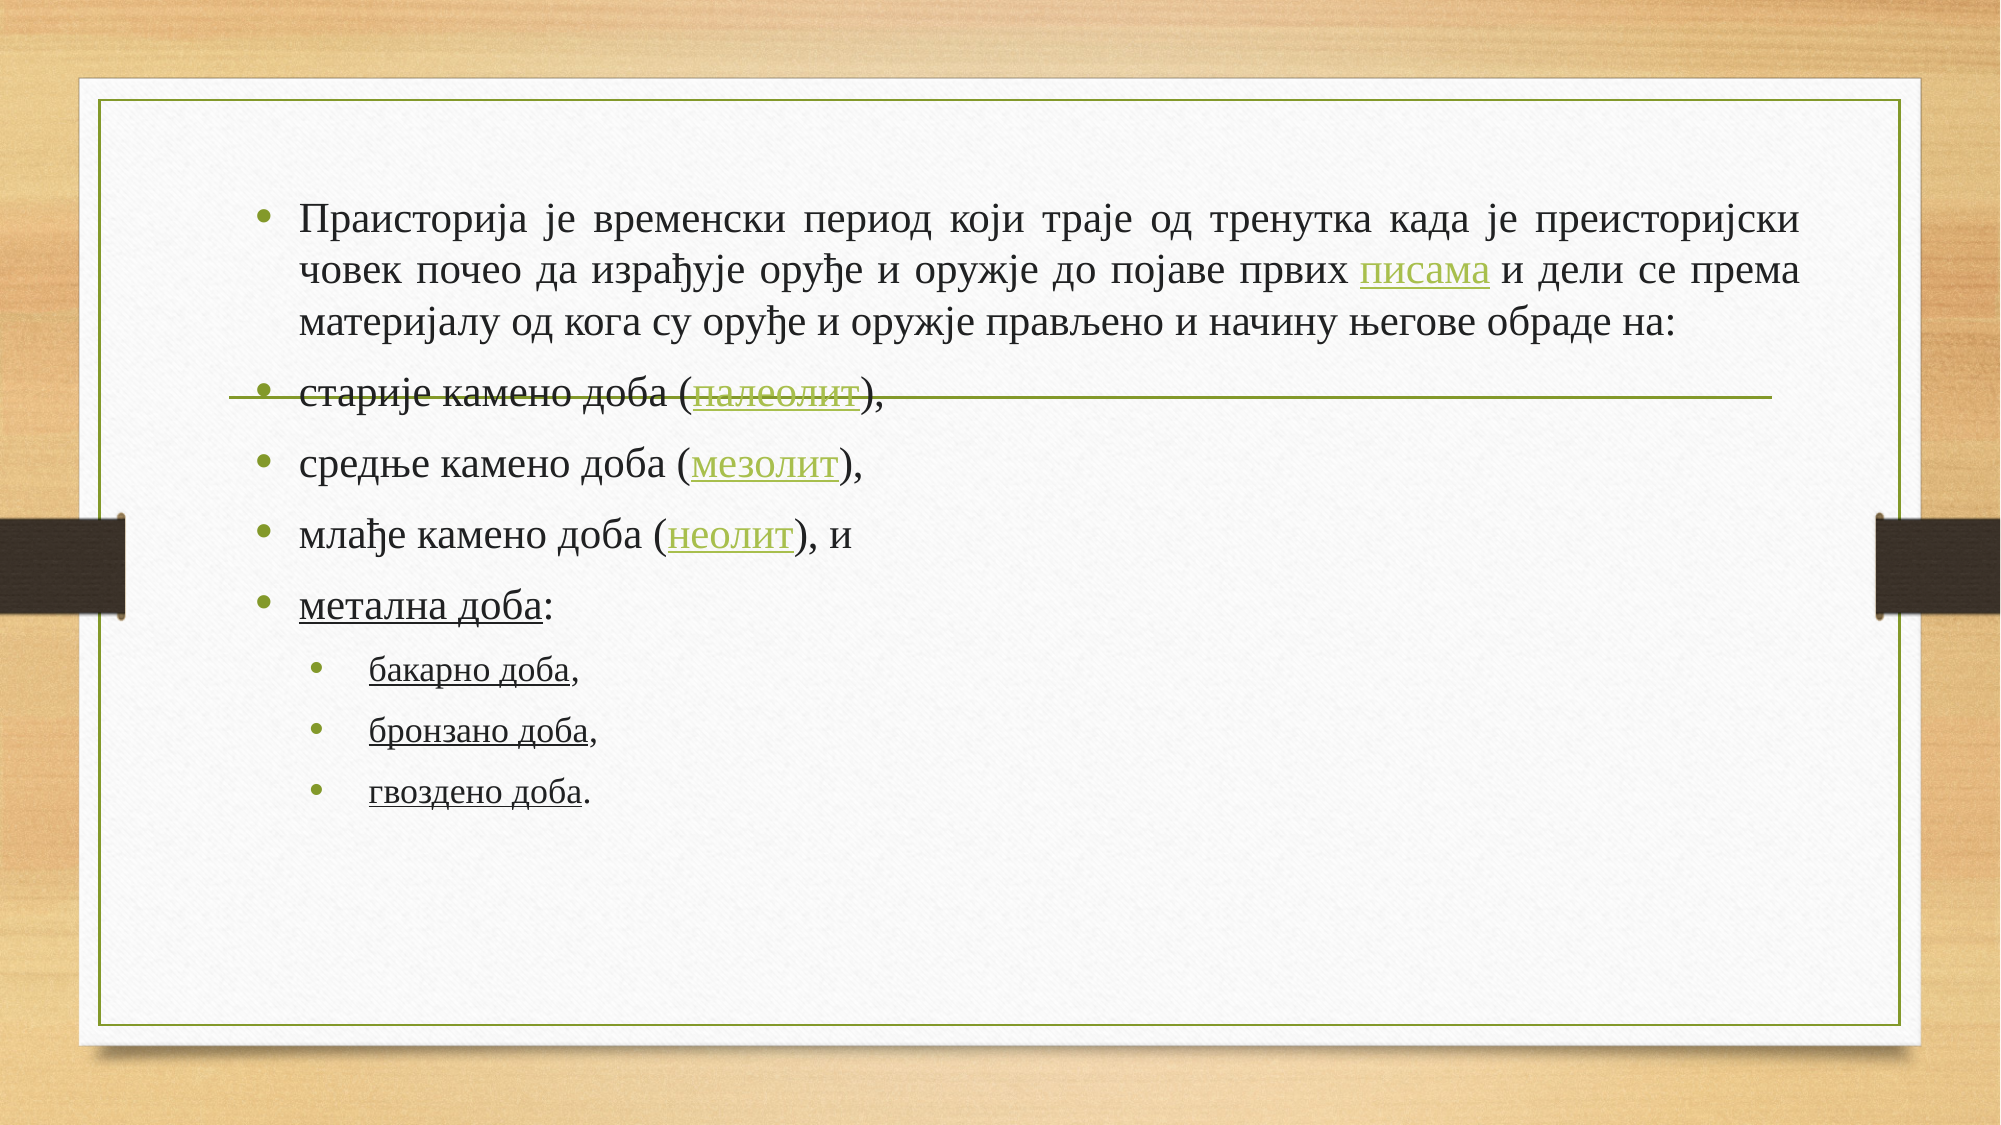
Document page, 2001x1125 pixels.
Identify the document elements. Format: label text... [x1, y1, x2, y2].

picture [0, 0, 2001, 1125]
list Праисторија је временски период који траје од тренутка када је преисторијски човек почео да израђује оруђе и оружје до појаве првих писама и дели се према материјалу од кога су оруђе и оружје прављено и начину његове обраде на: старије камено доба (палеолит), средње камено доба (мезолит), млађе камено доба (неолит), и метална доба: бакарно доба, бронзано доба, гвоздено доба. [240, 182, 1816, 826]
